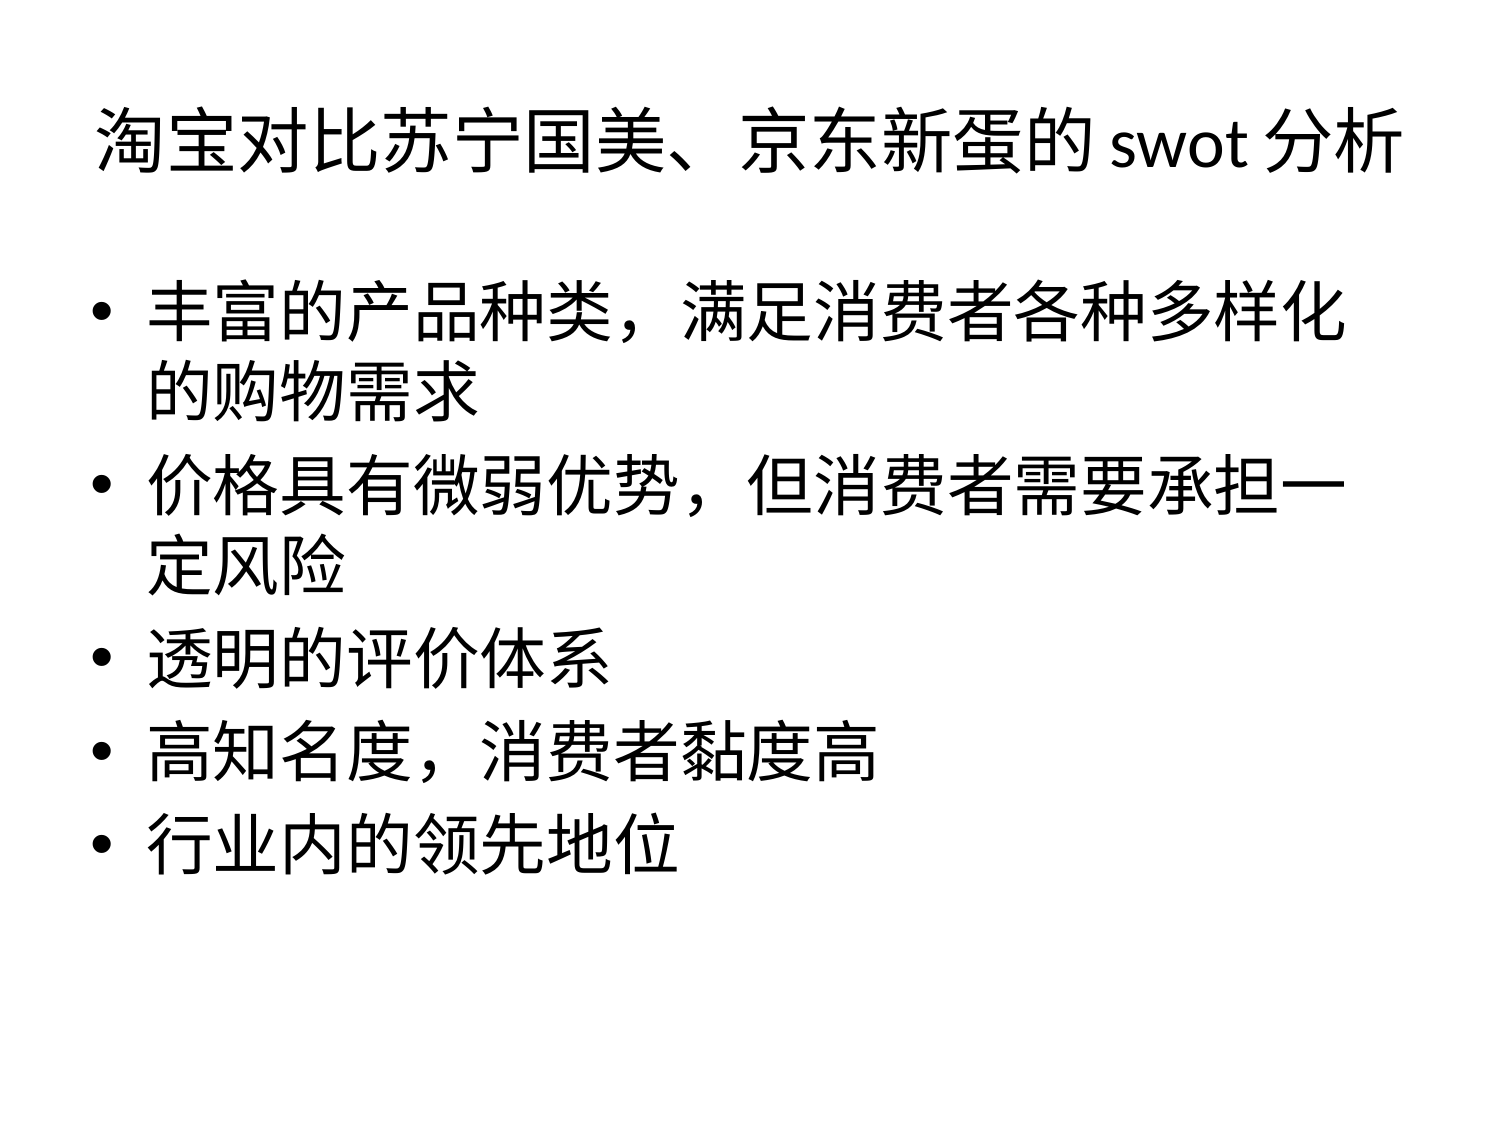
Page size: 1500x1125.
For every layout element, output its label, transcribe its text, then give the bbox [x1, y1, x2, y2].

list 丰富的产品种类，满足消费者各种多样化的购物需求 价格具有微弱优势，但消费者需要承担一定风险 透明的评价体系 高知名度，消费者黏度高 行业内的领先地位 [75, 262, 1425, 1005]
title 淘宝对比苏宁国美、京东新蛋的swot分析 [75, 45, 1425, 233]
